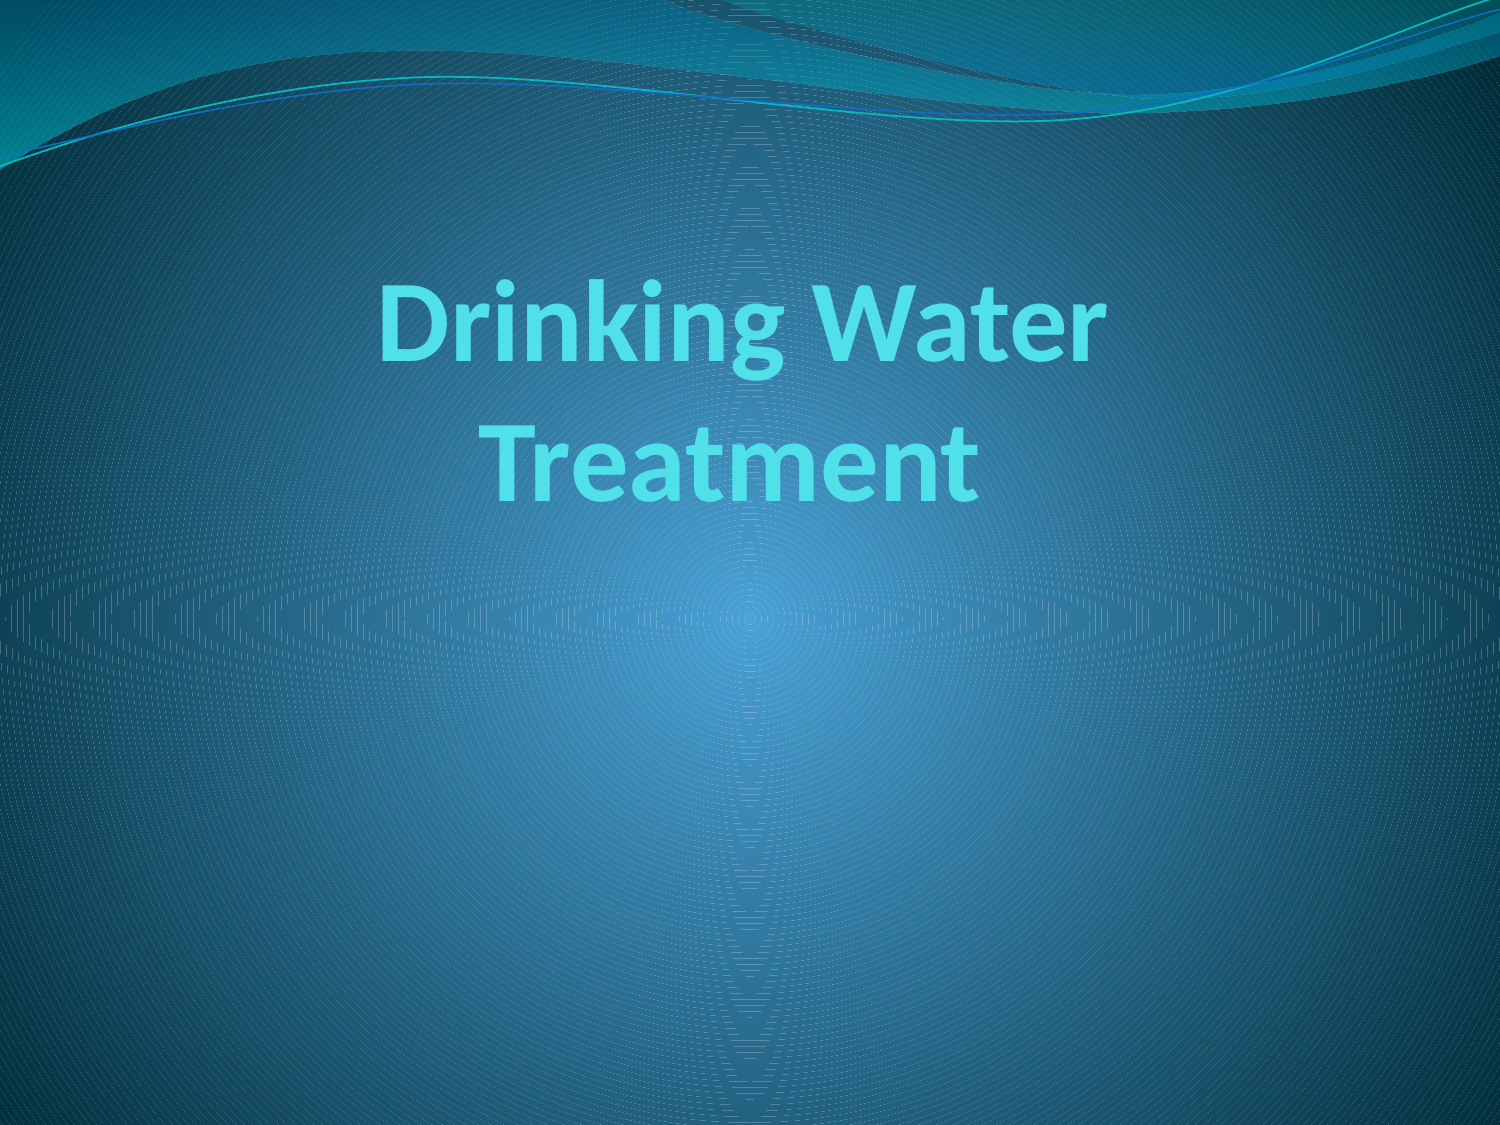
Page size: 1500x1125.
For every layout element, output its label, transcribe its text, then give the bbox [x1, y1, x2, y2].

title Drinking Water Treatment [87, 224, 1376, 525]
subtitle [87, 529, 1376, 818]
